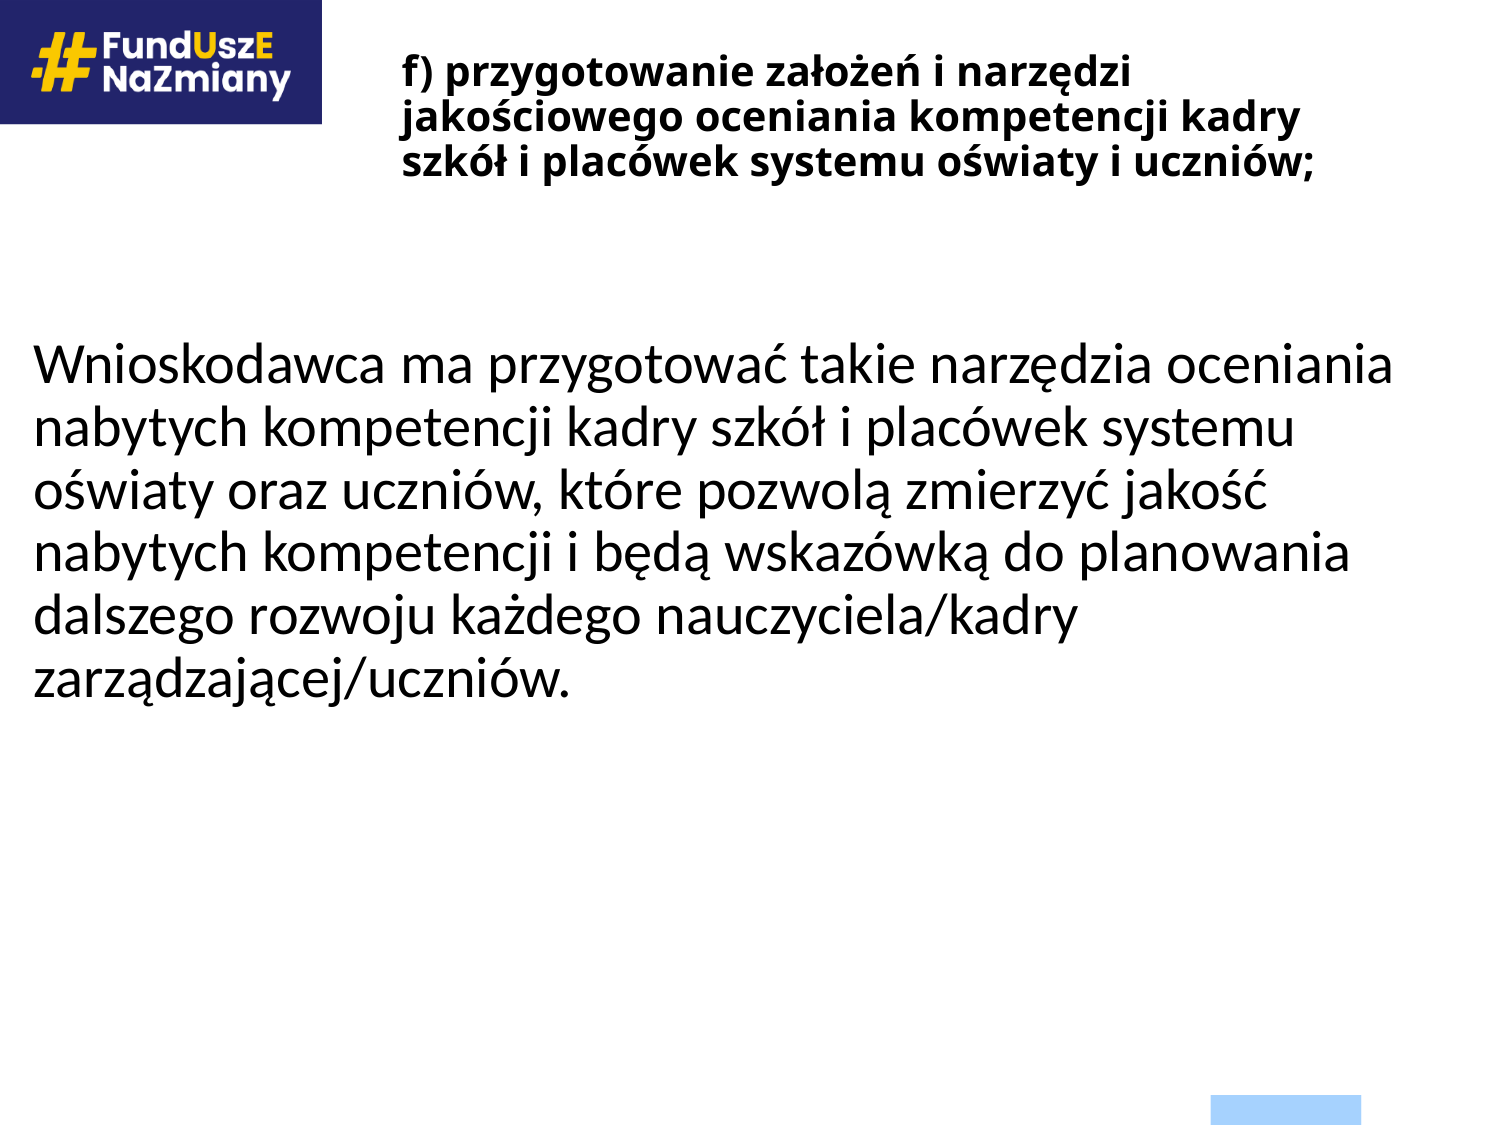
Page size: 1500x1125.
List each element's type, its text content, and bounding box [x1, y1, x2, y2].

list Wnioskodawca ma przygotować takie narzędzia oceniania nabytych kompetencji kadry szkół i placówek systemu oświaty oraz uczniów, które pozwolą zmierzyć jakość nabytych kompetencji i będą wskazówką do planowania dalszego rozwoju każdego nauczyciela/kadry zarządzającej/uczniów. [18, 234, 1477, 1125]
title f) przygotowanie założeń i narzędzi jakościowego oceniania kompetencji kadry szkół i placówek systemu oświaty i uczniów; [386, 28, 1424, 208]
picture [0, 0, 1500, 1125]
